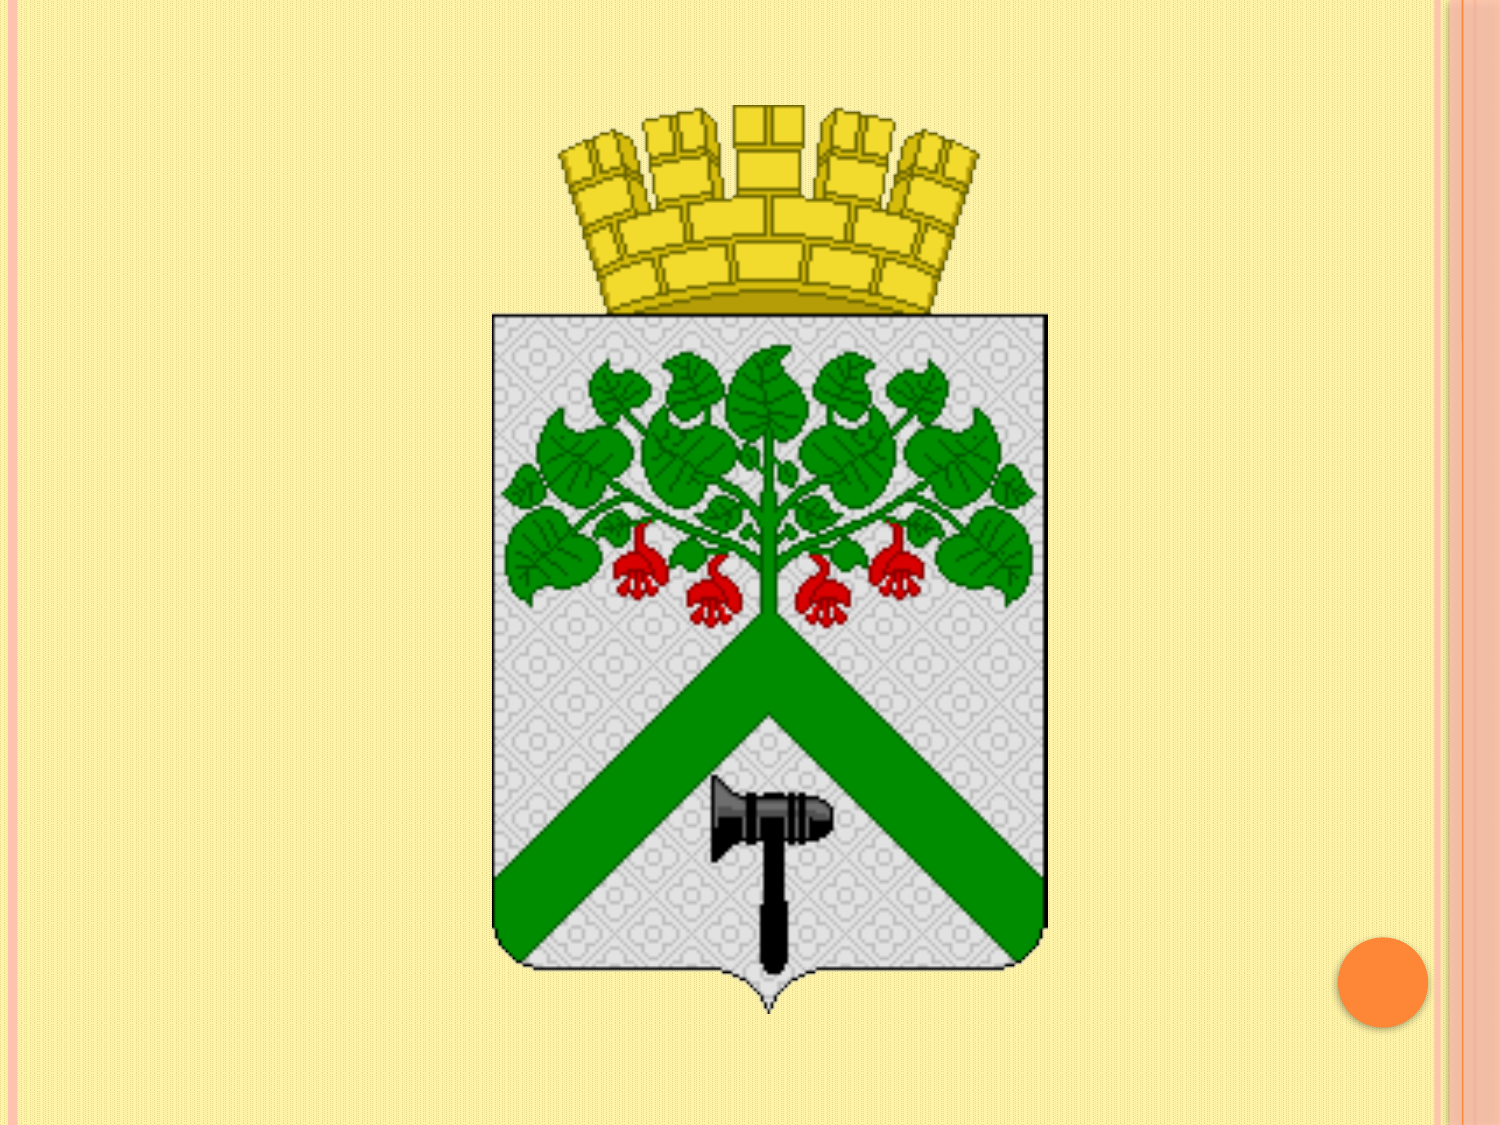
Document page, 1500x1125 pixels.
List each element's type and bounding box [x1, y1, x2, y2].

picture [491, 104, 1048, 1014]
